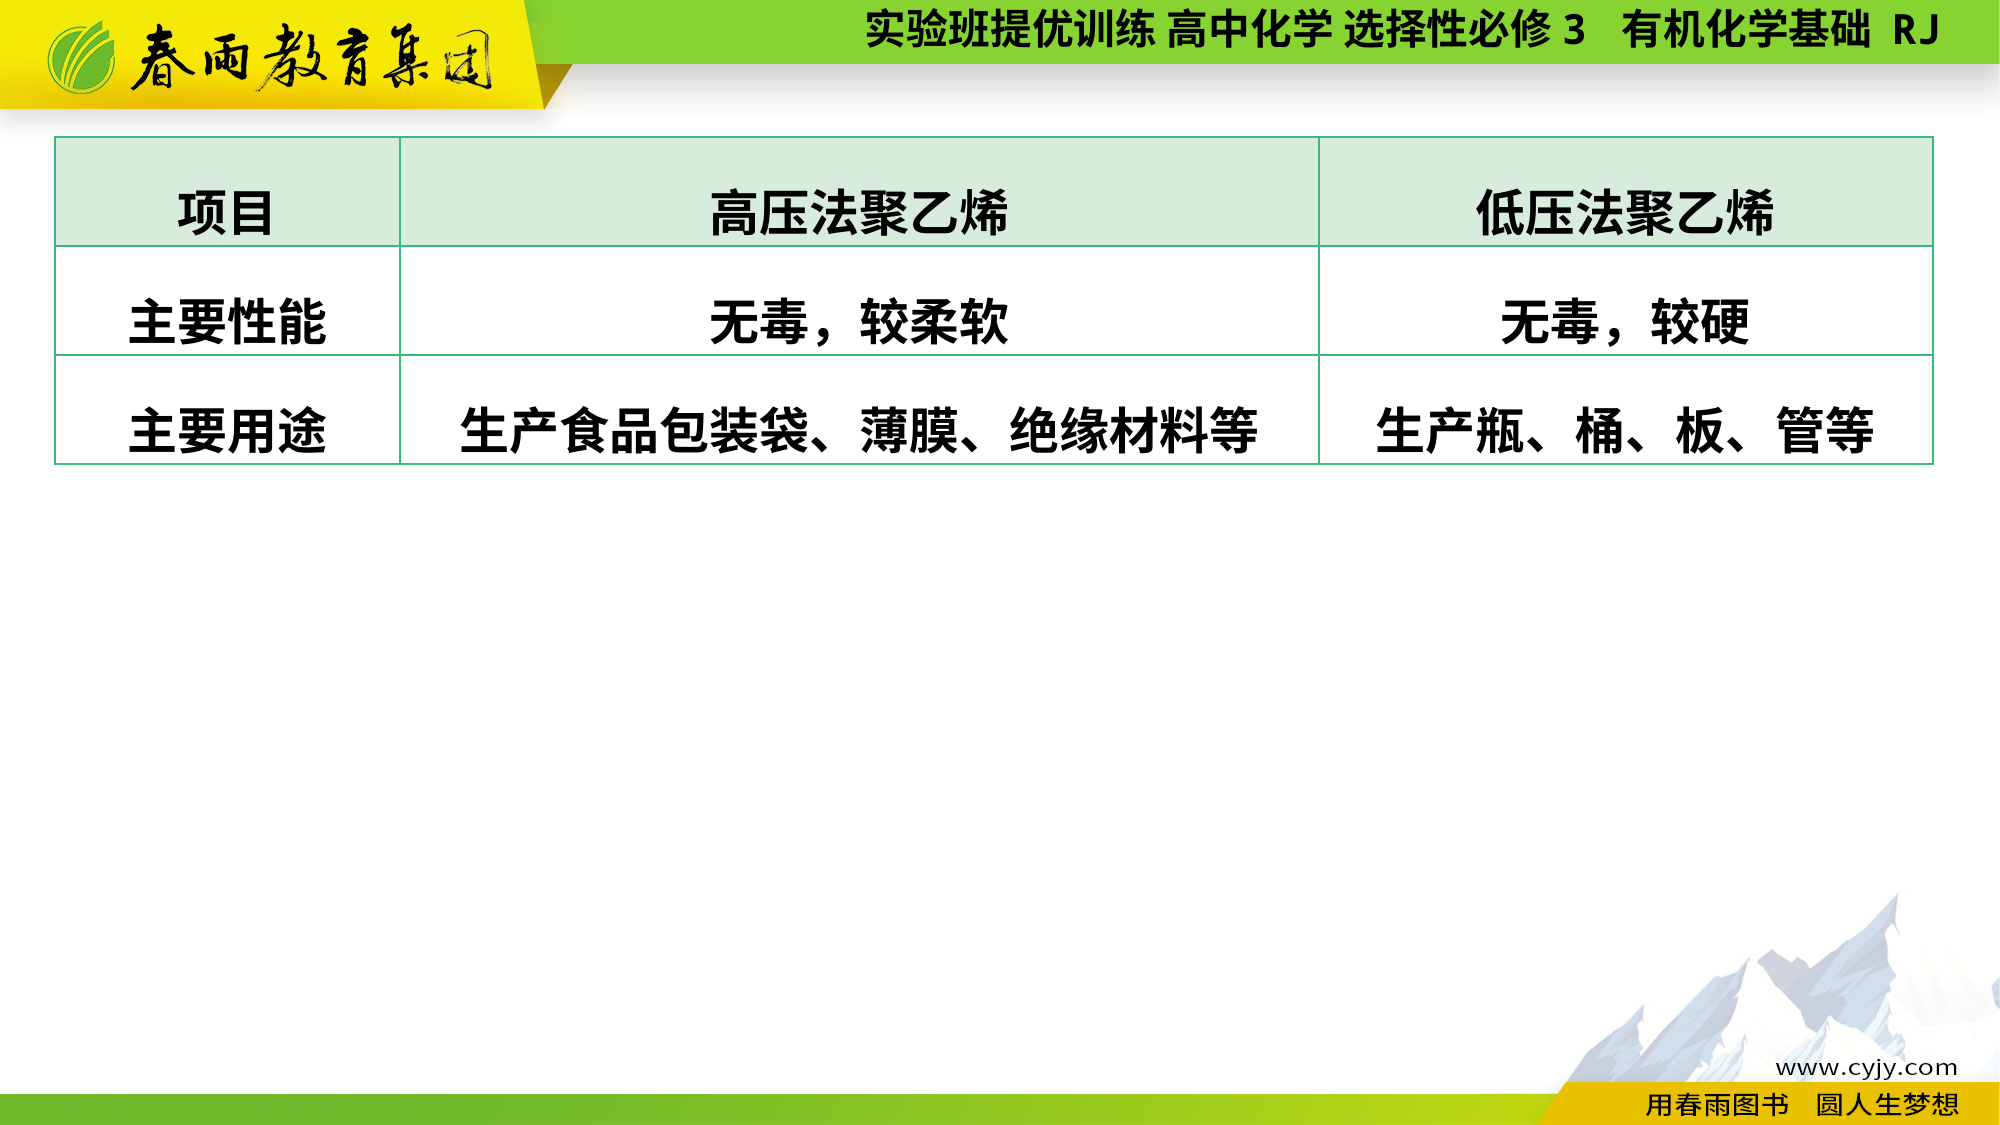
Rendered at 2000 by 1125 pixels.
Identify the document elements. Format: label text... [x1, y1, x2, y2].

table_cell 生产食品包装袋、薄膜、绝缘材料等 [401, 356, 1318, 463]
table_header 项目 [56, 138, 399, 245]
table_cell 生产瓶、桶、板、管等 [1320, 356, 1932, 463]
table_header 低压法聚乙烯 [1320, 138, 1932, 245]
table_cell 无毒，较柔软 [401, 247, 1318, 354]
table_cell 主要用途 [56, 356, 399, 463]
table_cell 主要性能 [56, 247, 399, 354]
picture [0, 0, 2000, 1125]
table_header 高压法聚乙烯 [401, 138, 1318, 245]
table_cell 无毒，较硬 [1320, 247, 1932, 354]
